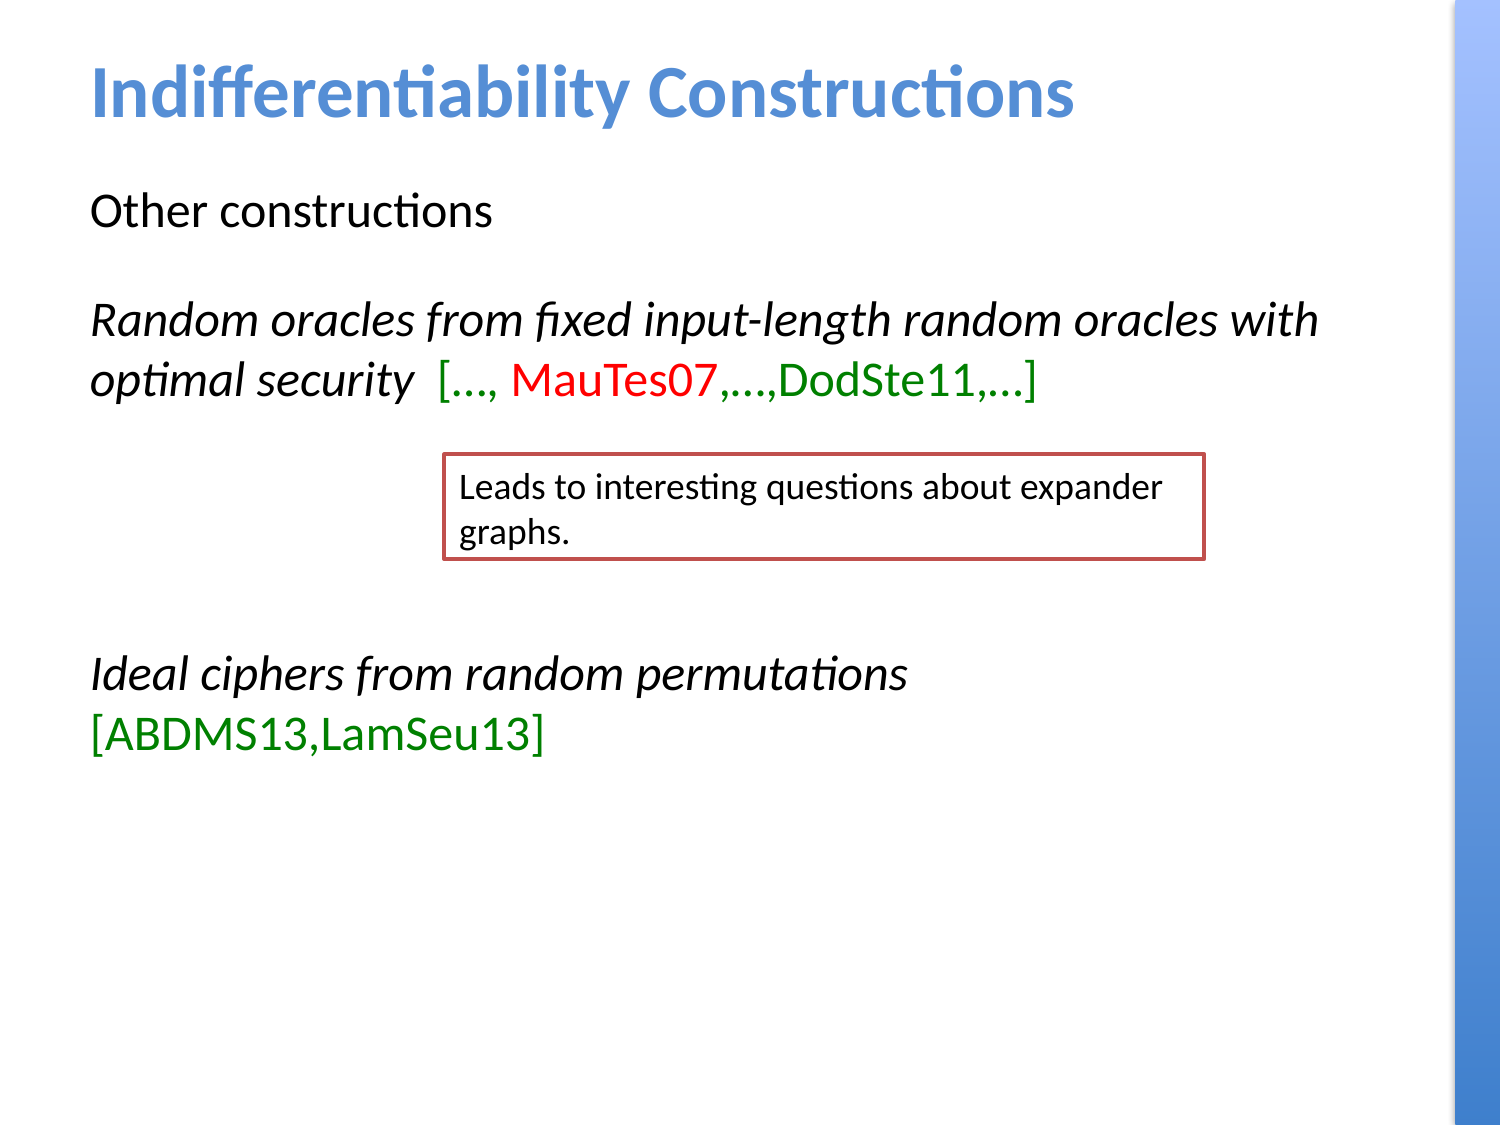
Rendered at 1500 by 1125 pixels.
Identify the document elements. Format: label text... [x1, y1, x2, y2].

text_box Leads to interesting questions about expander graphs. [442, 452, 1206, 561]
text_box Random oracles from fixed input-length random oracles with optimal security […, MauTes07,…,DodSte11,…] [74, 279, 1431, 415]
text_box Other constructions [74, 170, 1379, 245]
text_box Ideal ciphers from random permutations [ABDMS13,LamSeu13] [75, 633, 1350, 768]
title Indifferentiability Constructions [75, 25, 1431, 150]
